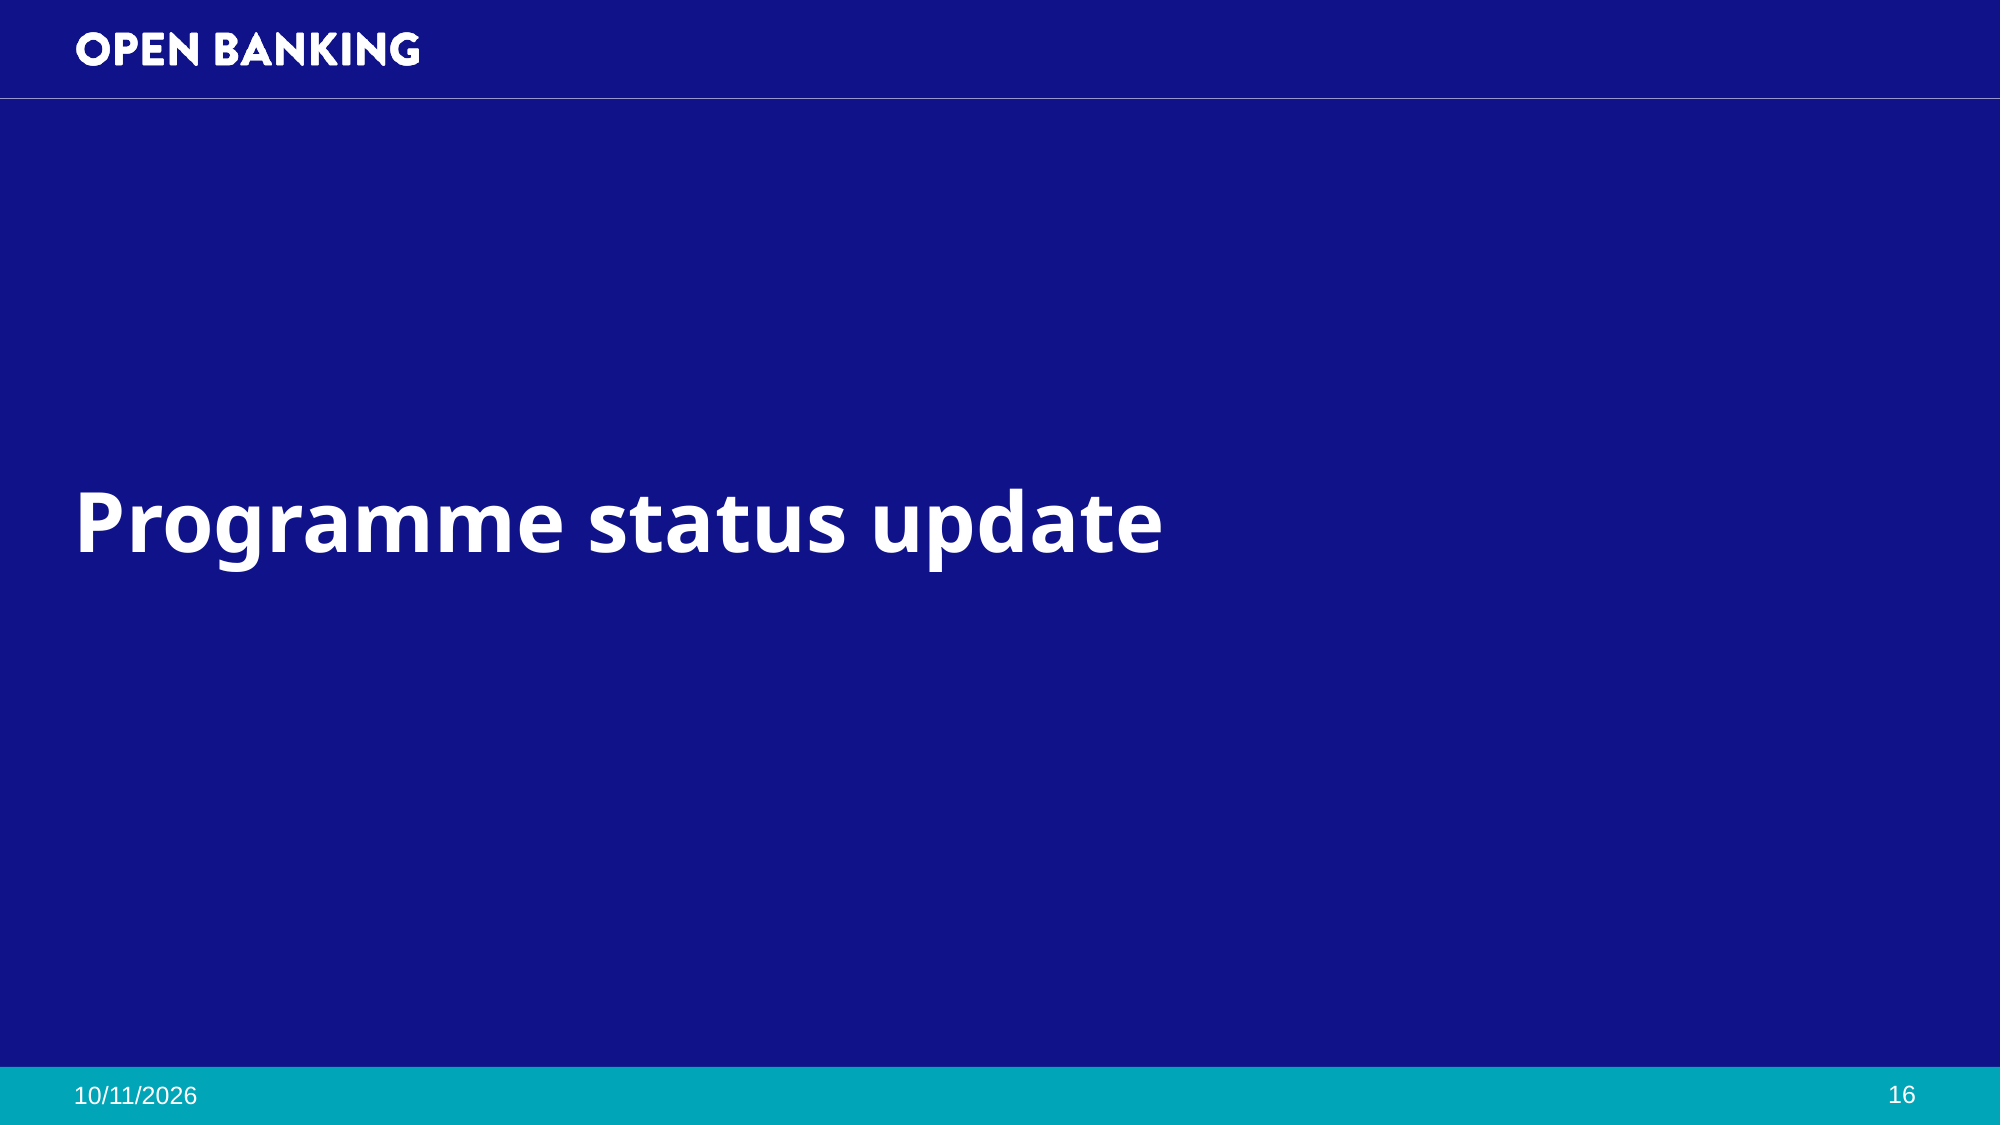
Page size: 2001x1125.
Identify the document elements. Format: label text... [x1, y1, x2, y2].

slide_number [59, 1065, 509, 1125]
picture [43, 0, 452, 99]
title Programme status update [59, 105, 1750, 576]
footer [662, 1064, 1338, 1124]
slide_number 16 [1412, 1064, 1932, 1124]
